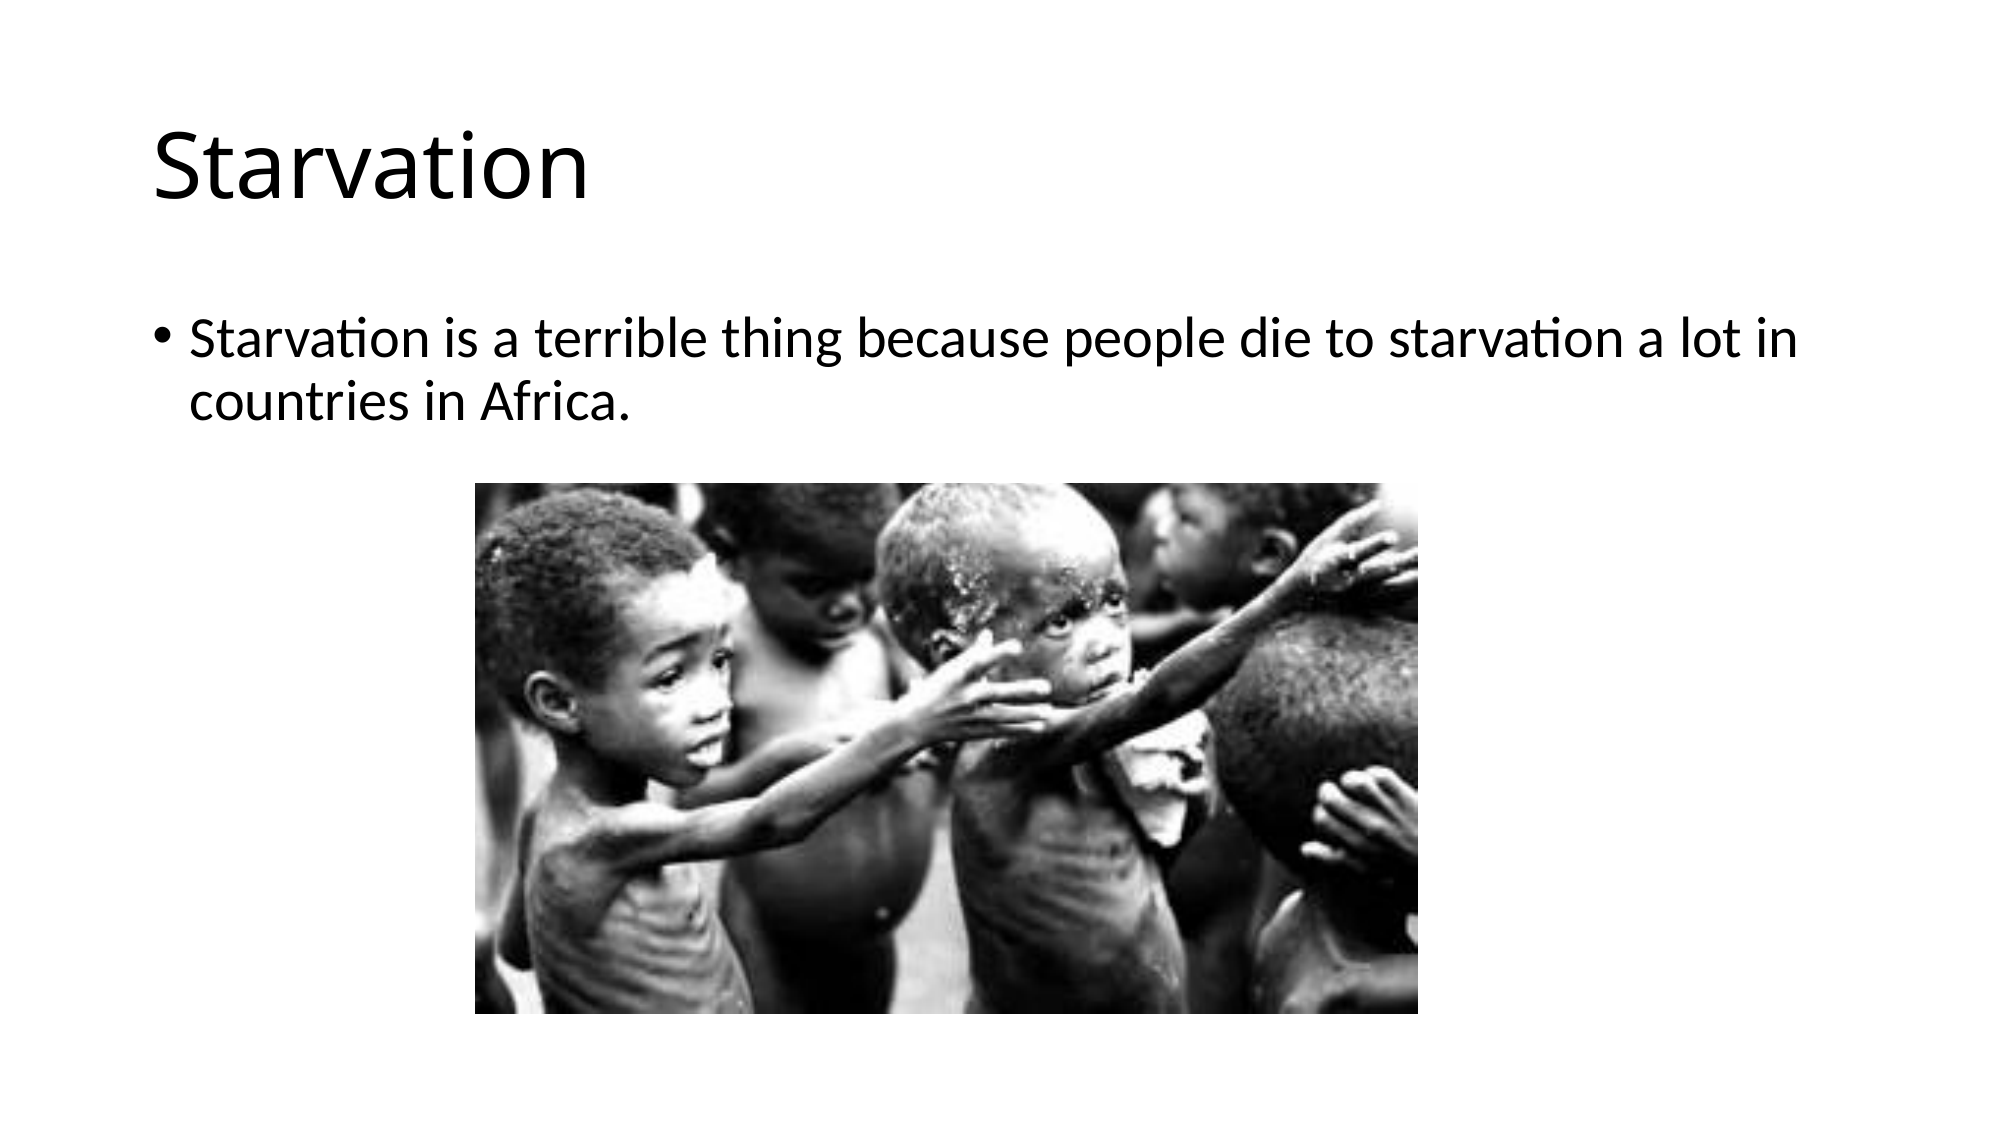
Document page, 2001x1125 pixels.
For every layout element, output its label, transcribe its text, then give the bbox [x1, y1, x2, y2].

picture [475, 483, 1418, 1014]
title Starvation [137, 59, 1863, 278]
list Starvation is a terrible thing because people die to starvation a lot in countries in Africa. [137, 299, 1863, 1014]
